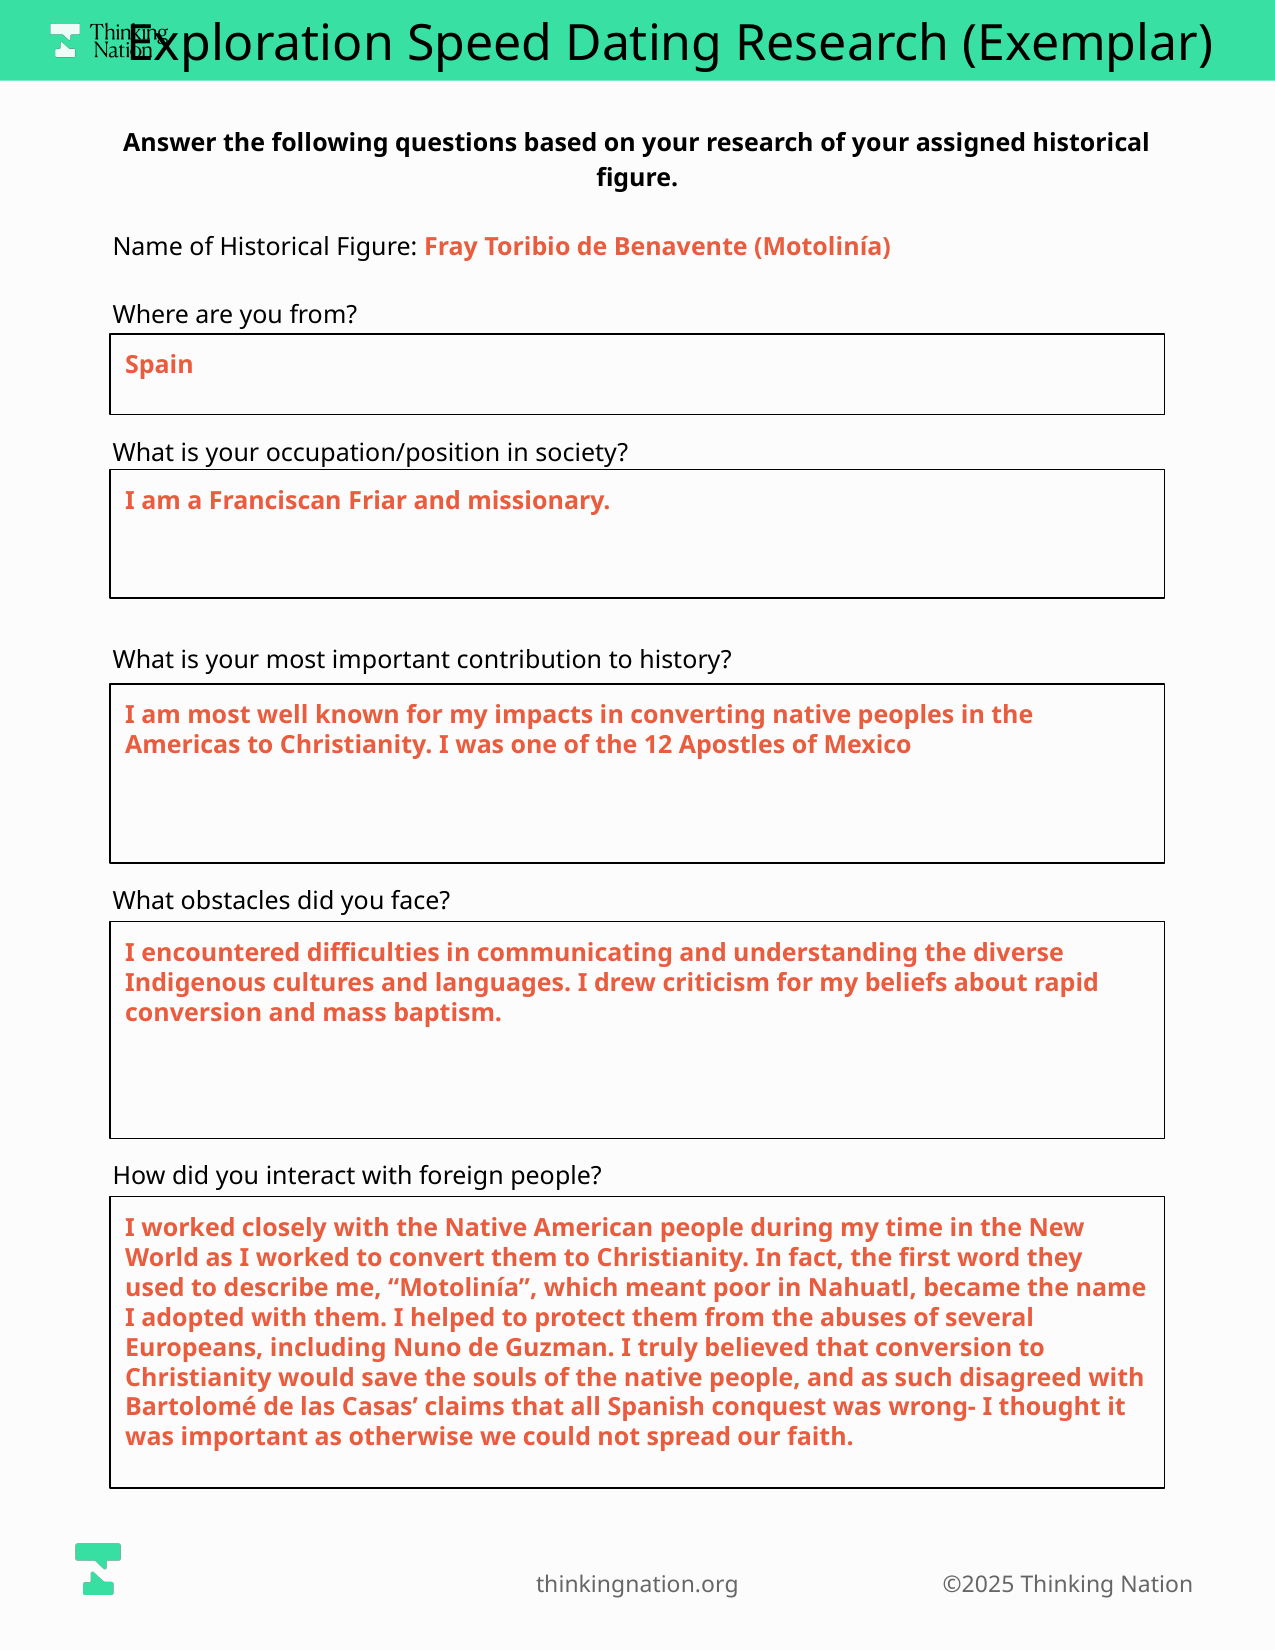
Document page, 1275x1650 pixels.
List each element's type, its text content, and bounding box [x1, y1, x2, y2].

text_box I am most well known for my impacts in converting native peoples in the Americas to Christianity. I was one of the 12 Apostles of Mexico [110, 683, 1165, 863]
picture [62, 1533, 134, 1605]
picture [36, 12, 172, 69]
text_box I am a Franciscan Friar and missionary. [110, 469, 1165, 598]
text_box Spain [110, 333, 1165, 415]
text_box Exploration Speed Dating Research (Exemplar) [0, 0, 1275, 81]
text_box Answer the following questions based on your research of your assigned historical figure. Name of Historical Figure: Fray Toribio de Benavente (Motolinía) Where are you from? What is your occupation/position in society? What is your most important contribution to history? What obstacles did you face? How did you interact with foreign people? [97, 107, 1178, 1650]
text_box I worked closely with the Native American people during my time in the New World as I worked to convert them to Christianity. In fact, the first word they used to describe me, “Motolinía”, which meant poor in Nahuatl, became the name I adopted with them. I helped to protect them from the abuses of several Europeans, including Nuno de Guzman. I truly believed that conversion to Christianity would save the souls of the native people, and as such disagreed with Bartolomé de las Casas’ claims that all Spanish conquest was wrong- I thought it was important as otherwise we could not spread our faith. [110, 1196, 1165, 1489]
text_box I encountered difficulties in communicating and understanding the diverse Indigenous cultures and languages. I drew criticism for my beliefs about rapid conversion and mass baptism. [110, 921, 1165, 1139]
text_box ©2025 Thinking Nation [1178, 1553, 1210, 1605]
